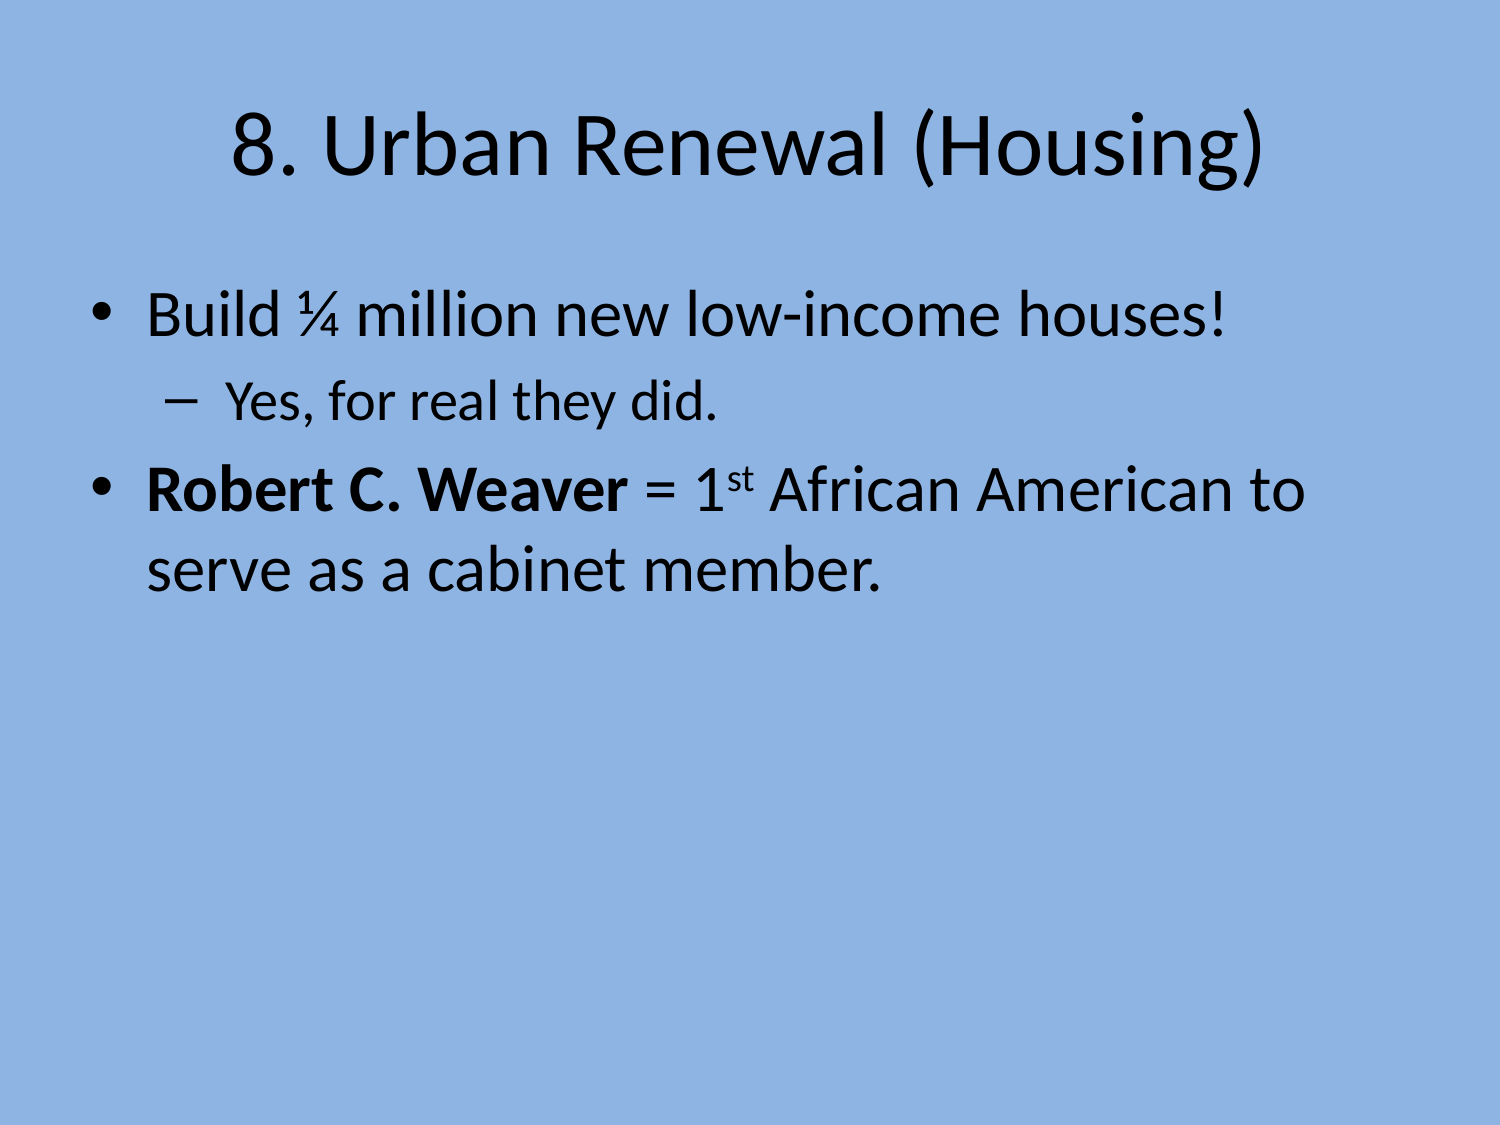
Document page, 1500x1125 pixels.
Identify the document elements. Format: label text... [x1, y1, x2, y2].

list Build ¼ million new low-income houses! Yes, for real they did. Robert C. Weaver = 1st African American to serve as a cabinet member. [75, 262, 1425, 1005]
title 8. Urban Renewal (Housing) [75, 45, 1425, 233]
